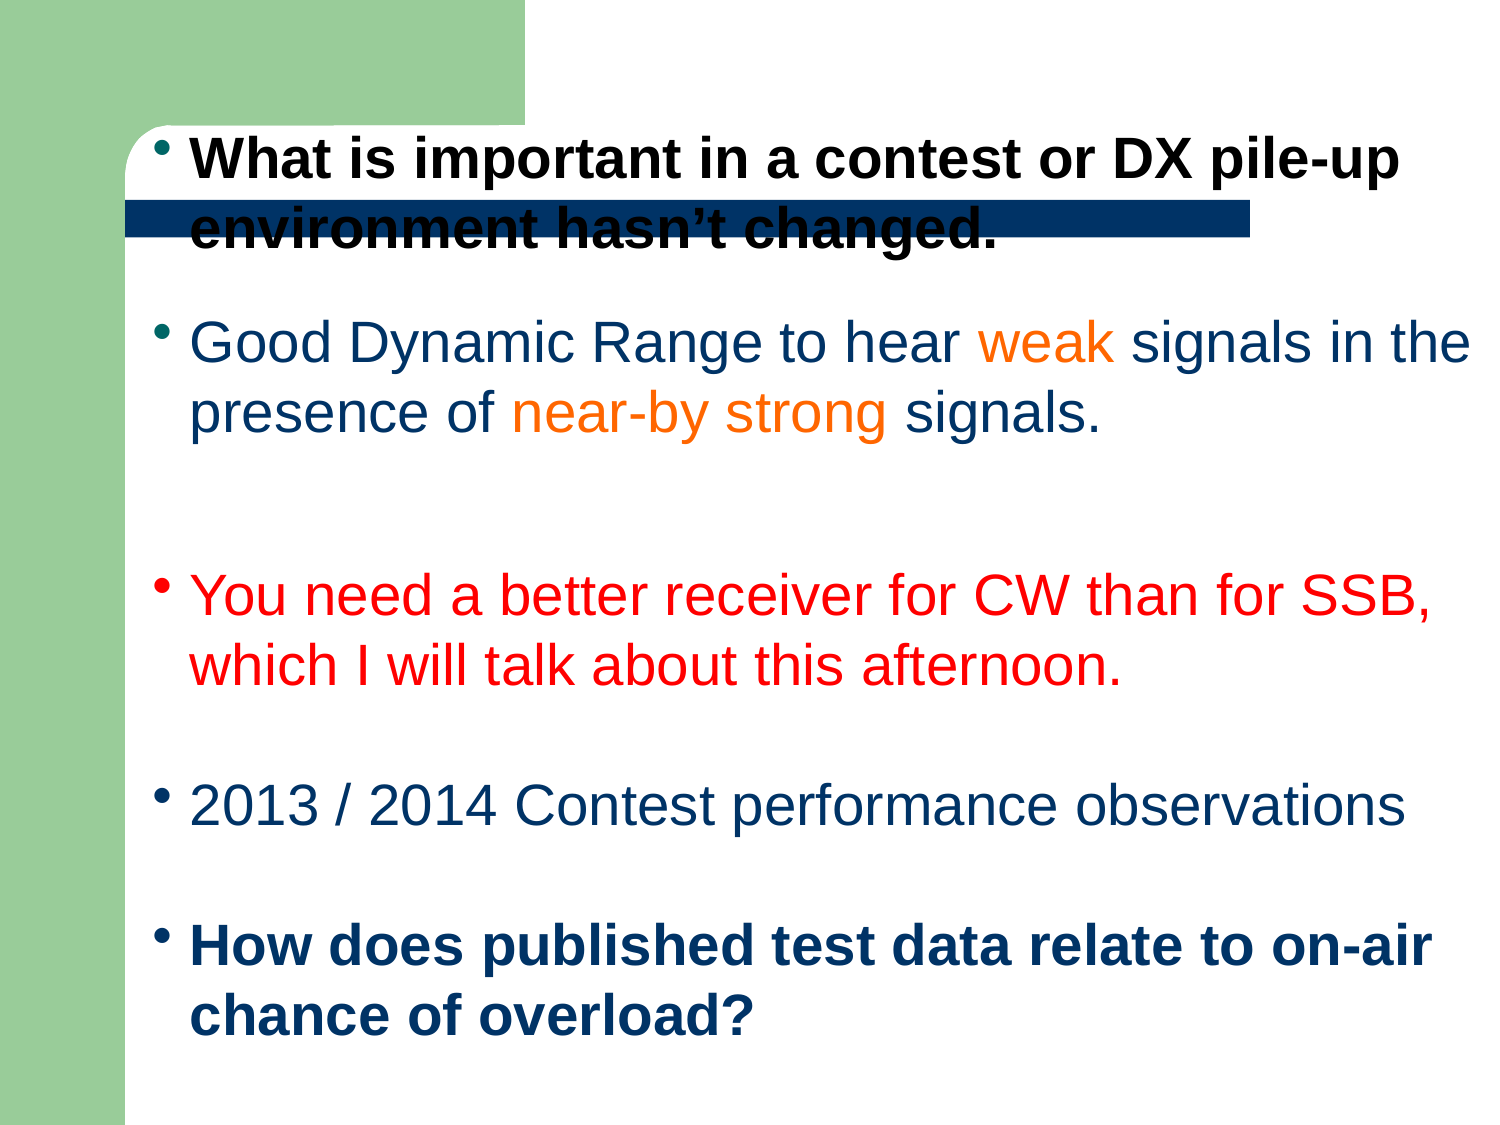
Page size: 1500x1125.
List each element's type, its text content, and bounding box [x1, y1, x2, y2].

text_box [0, 0, 526, 1125]
list What is important in a contest or DX pile-up environment hasn’t changed. Good Dynamic Range to hear weak signals in the presence of near-by strong signals. You need a better receiver for CW than for SSB, which I will talk about this afternoon. 2013 / 2014 Contest performance observations How does published test data relate to on-air chance of overload? [529, 112, 1500, 1076]
